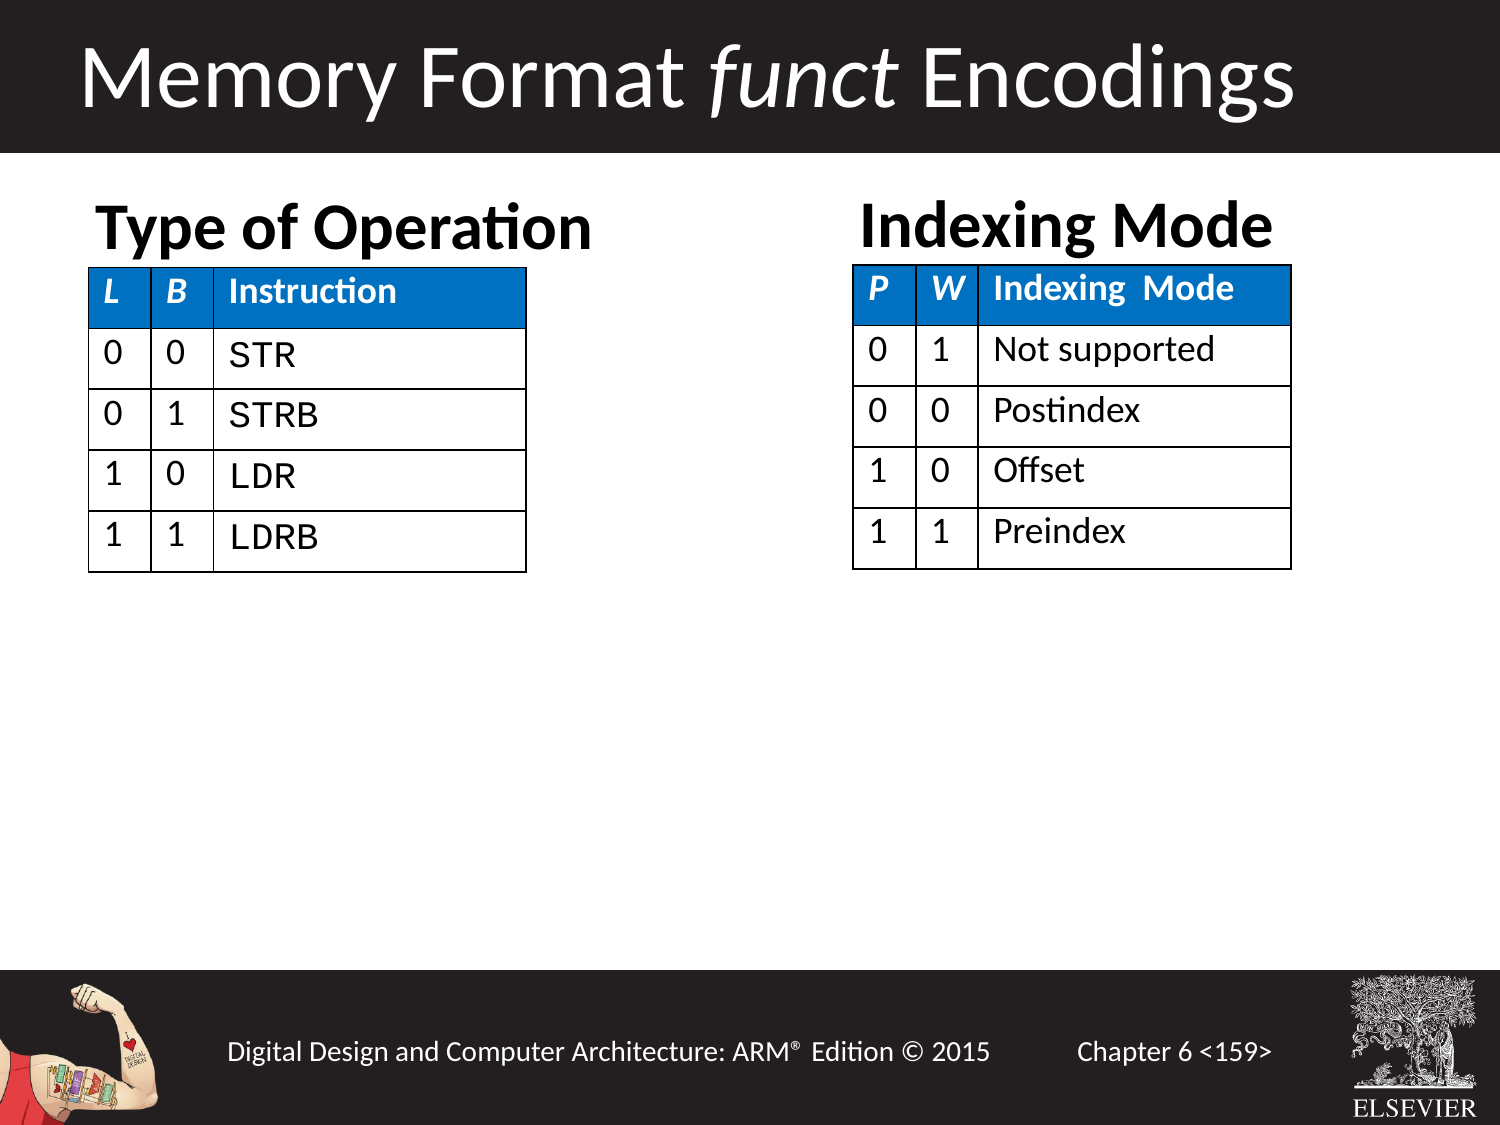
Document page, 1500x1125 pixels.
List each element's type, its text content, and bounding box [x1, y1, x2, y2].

table_cell STRB [214, 390, 525, 449]
table_cell Preindex [979, 509, 1290, 568]
table_cell Postindex [979, 387, 1290, 446]
table_cell LDR [214, 451, 525, 510]
table_header P [854, 270, 915, 325]
table_cell 1 [854, 509, 915, 568]
text_box Memory Format funct Encodings [63, 8, 1488, 133]
table_cell 0 [917, 448, 977, 507]
table_cell 0 [854, 387, 915, 446]
table_cell 1 [917, 326, 977, 385]
table_cell Not supported [979, 326, 1290, 385]
table_header Indexing Mode [979, 270, 1290, 325]
picture [0, 979, 163, 1125]
table_cell LDRB [214, 512, 525, 571]
text_box Indexing Mode [844, 183, 1290, 270]
table_cell 1 [89, 512, 150, 571]
picture [1350, 974, 1477, 1117]
table_cell 1 [89, 451, 150, 510]
text_box [112, 200, 1438, 1050]
table_header B [152, 268, 213, 328]
table_cell 0 [89, 329, 150, 388]
table_cell 1 [854, 448, 915, 507]
table_header Instruction [214, 268, 525, 328]
table_cell 0 [152, 451, 213, 510]
table_header W [917, 270, 977, 325]
table_cell STR [214, 329, 525, 388]
table_cell 0 [152, 329, 213, 388]
table_cell 1 [152, 390, 213, 449]
text_box Type of Operation [80, 184, 609, 272]
table_cell 1 [917, 509, 977, 568]
table_cell 0 [89, 390, 150, 449]
table_cell 1 [152, 512, 213, 571]
table_header L [89, 268, 150, 328]
table_cell 0 [854, 326, 915, 385]
table_cell Offset [979, 448, 1290, 507]
table_cell 0 [917, 387, 977, 446]
